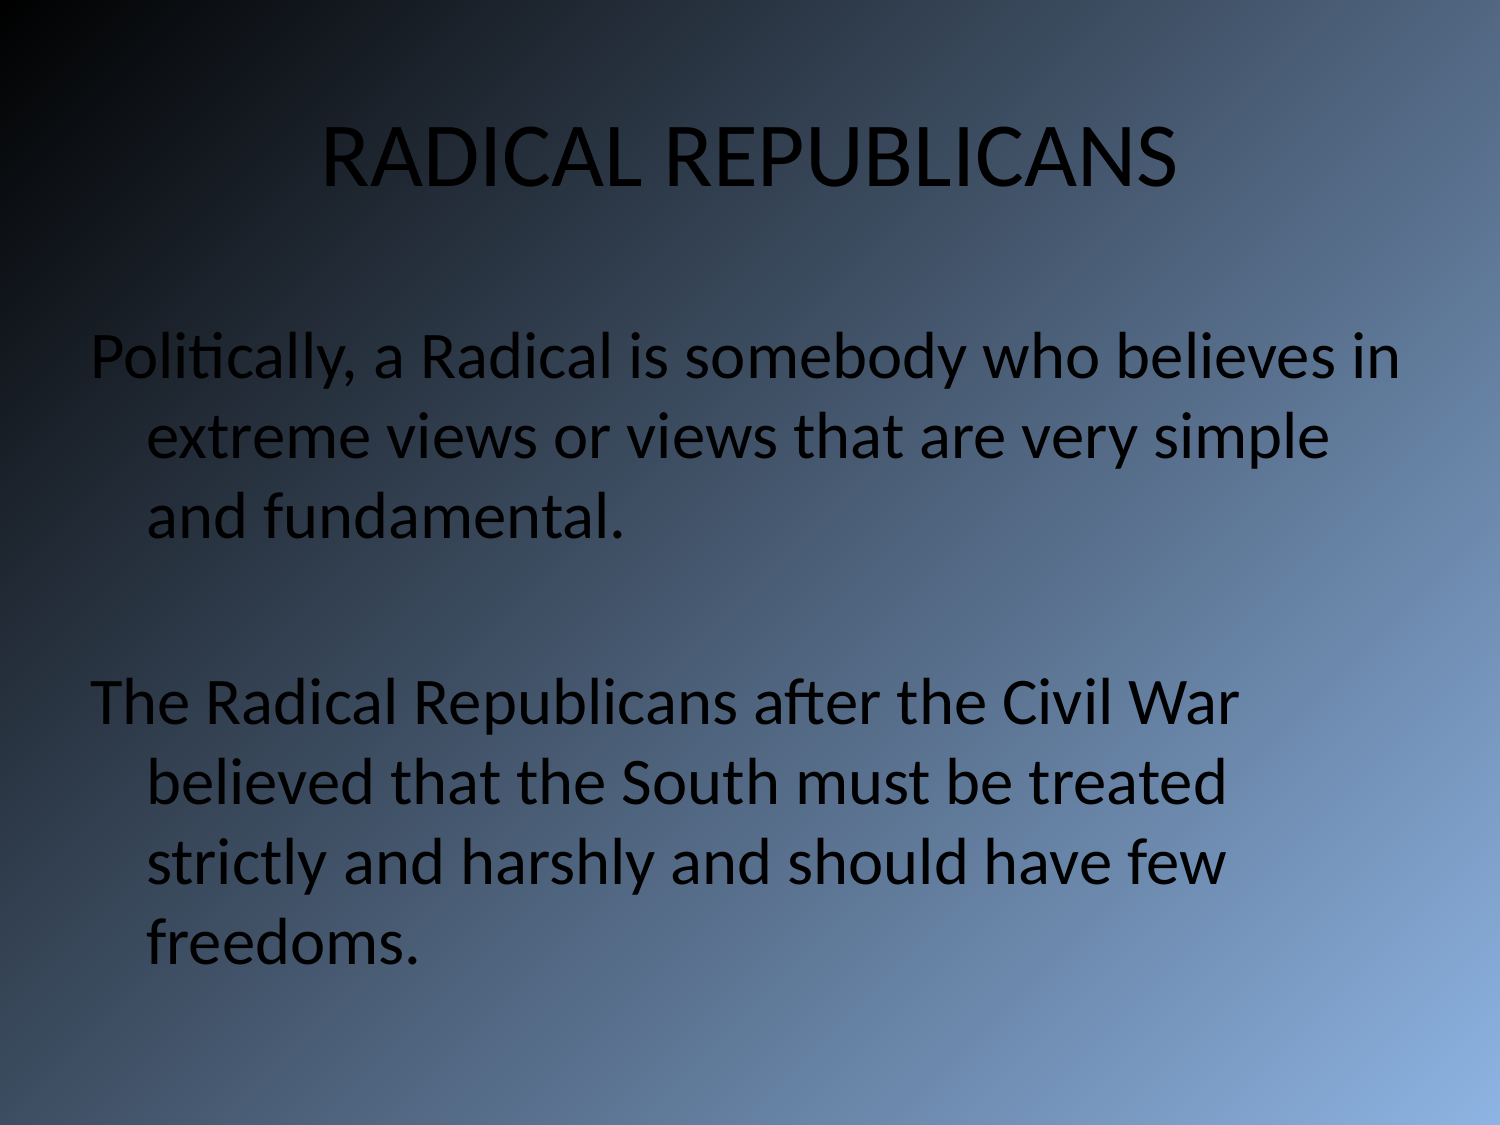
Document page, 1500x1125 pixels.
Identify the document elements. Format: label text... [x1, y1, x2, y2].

list RADICAL REPUBLICANS Politically, a Radical is somebody who believes in extreme views or views that are very simple and fundamental. The Radical Republicans after the Civil War believed that the South must be treated strictly and harshly and should have few freedoms. [75, 87, 1425, 1000]
